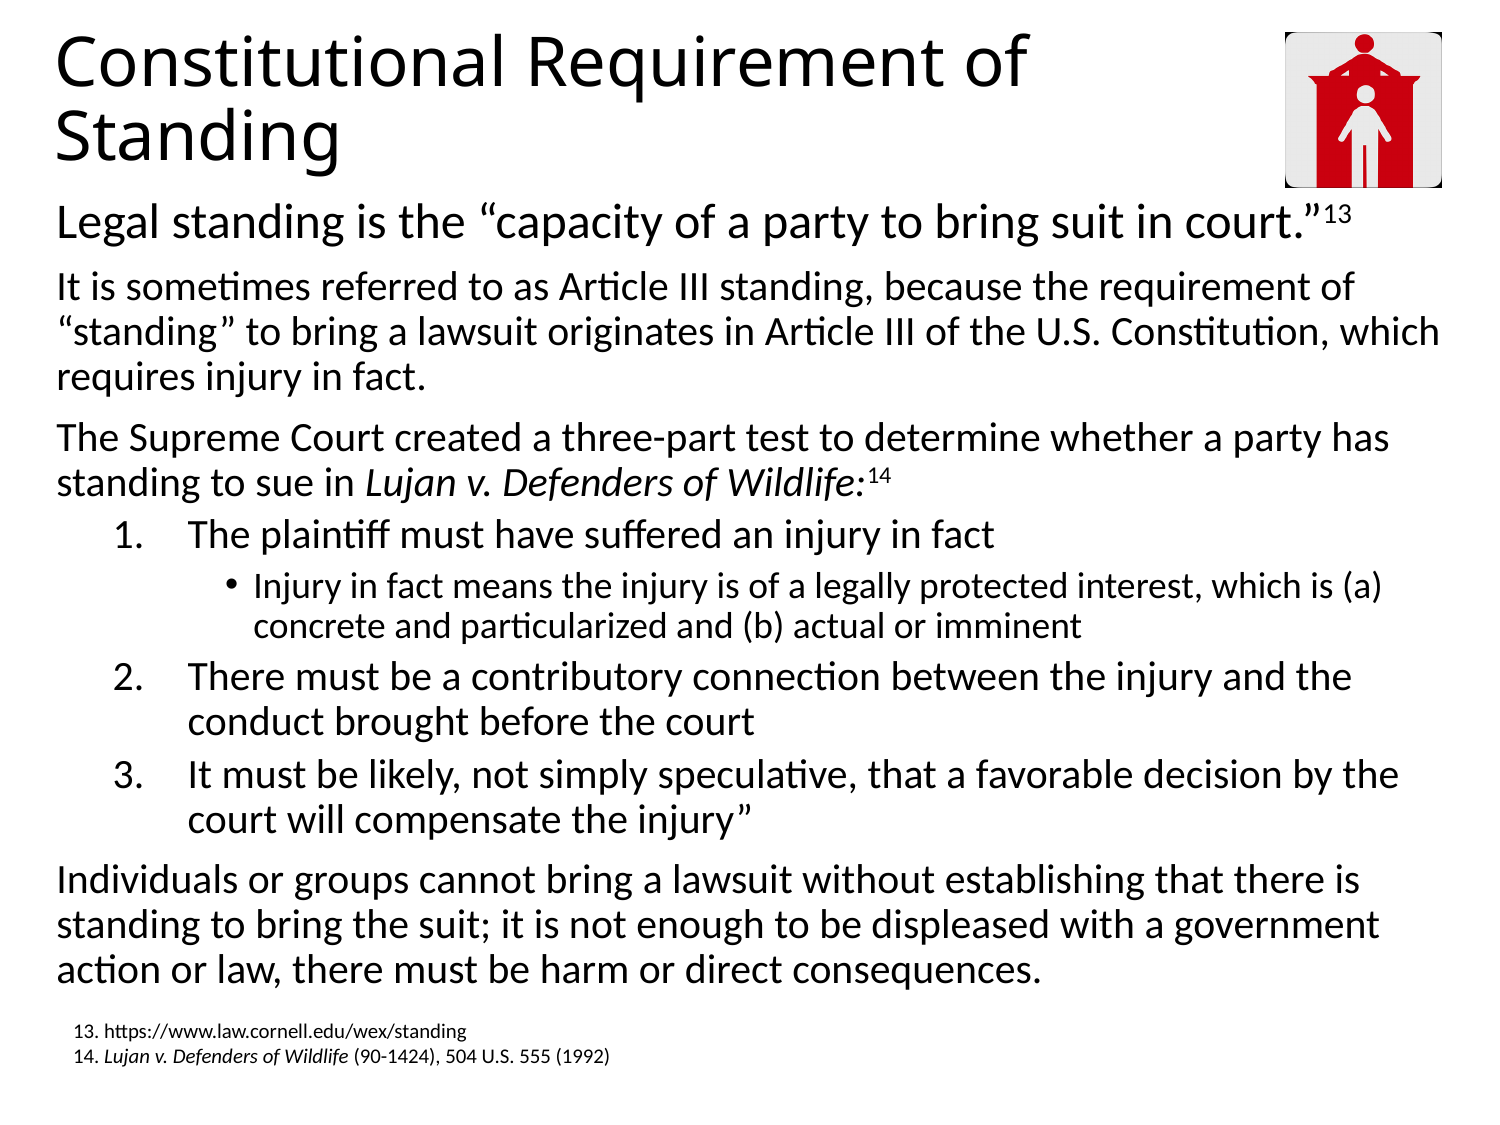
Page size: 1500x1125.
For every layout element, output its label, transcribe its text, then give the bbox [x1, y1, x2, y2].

picture [1285, 32, 1442, 188]
text_box 13. https://www.law.cornell.edu/wex/standing 14. Lujan v. Defenders of Wildlife (90-1424), 504 U.S. 555 (1992) [58, 1010, 1314, 1125]
list Legal standing is the “capacity of a party to bring suit in court.”13 It is sometimes referred to as Article III standing, because the requirement of “standing” to bring a lawsuit originates in Article III of the U.S. Constitution, which requires injury in fact. The Supreme Court created a three-part test to determine whether a party has standing to sue in Lujan v. Defenders of Wildlife:14 The plaintiff must have suffered an injury in fact Injury in fact means the injury is of a legally protected interest, which is (a) concrete and particularized and (b) actual or imminent There must be a contributory connection between the injury and the conduct brought before the court It must be likely, not simply speculative, that a favorable decision by the court will compensate the injury” Individuals or groups cannot bring a lawsuit without establishing that there is standing to bring the suit; it is not enough to be displeased with a government action or law, there must be harm or direct consequences. [41, 187, 1461, 938]
title Constitutional Requirement of Standing [39, 14, 1334, 188]
